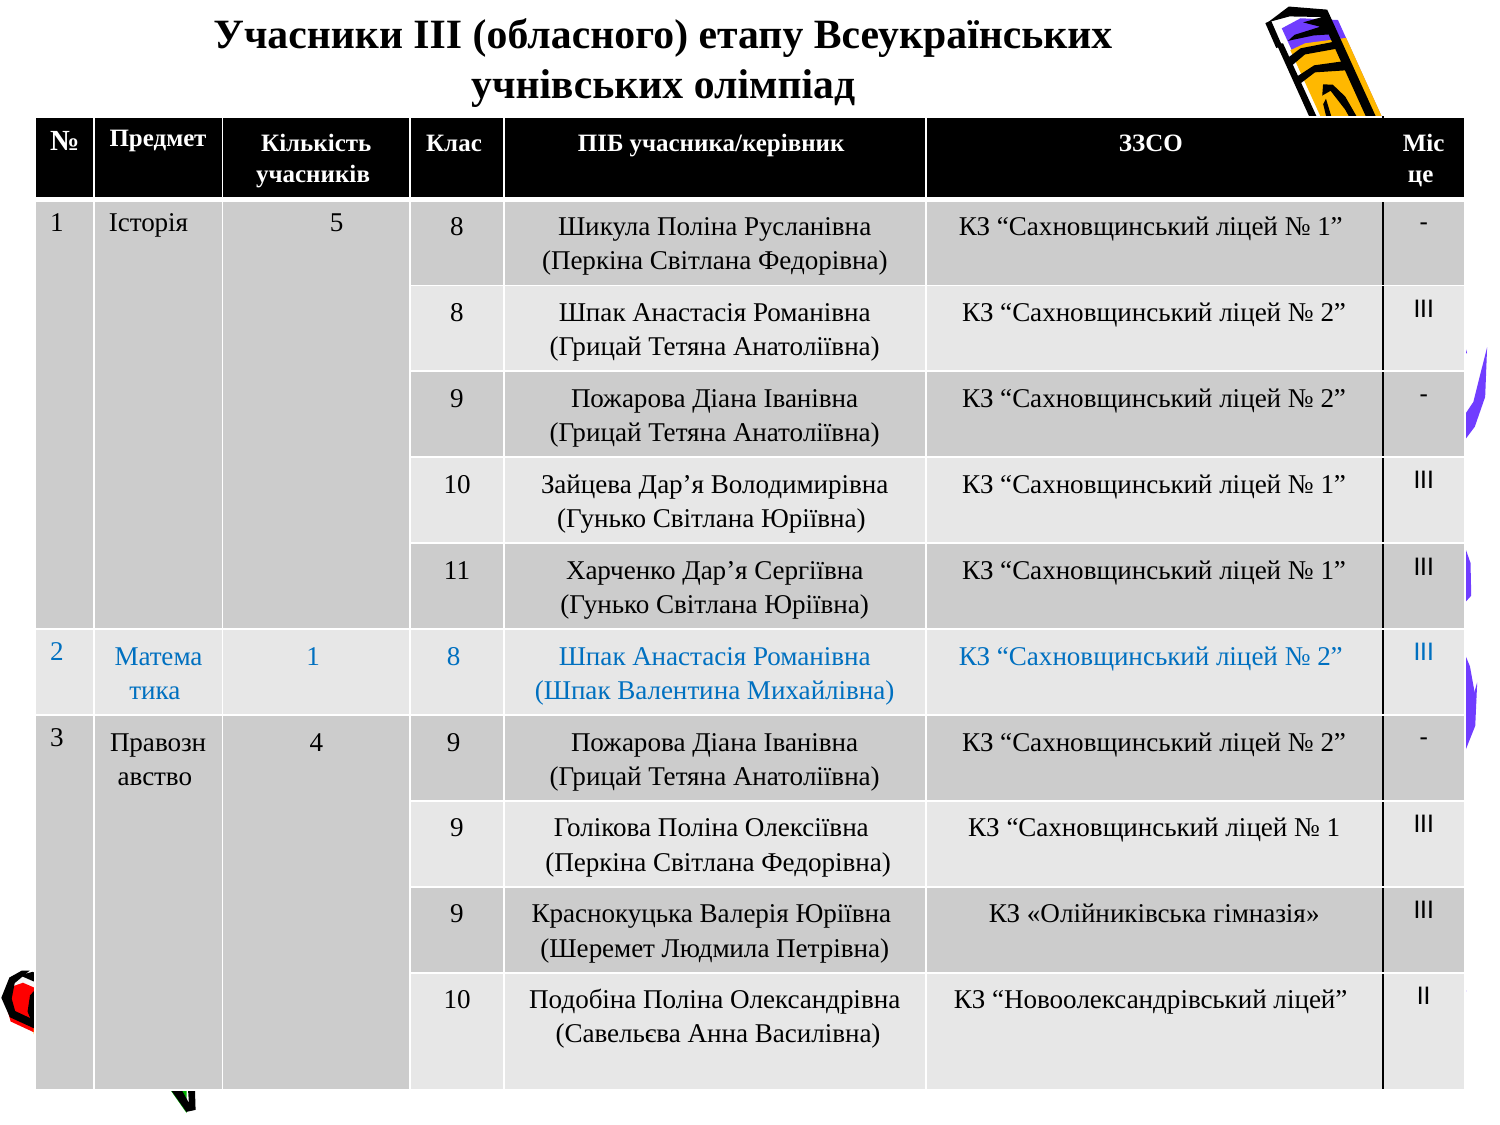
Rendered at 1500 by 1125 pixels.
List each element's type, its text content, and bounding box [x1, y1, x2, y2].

table_cell Історія [95, 202, 222, 628]
table_cell Пожарова Діана Іванівна (Грицай Тетяна Анатоліївна) [505, 372, 925, 456]
table_cell ІІІ [1384, 888, 1464, 972]
table_cell Правознавство [95, 716, 222, 1089]
table_cell КЗ «Олійниківська гімназія» [927, 888, 1382, 972]
table_cell КЗ “Сахновщинський ліцей № 1” [927, 202, 1382, 285]
table_cell - [1384, 372, 1464, 456]
table_cell ІІІ [1384, 286, 1464, 370]
table_cell 9 [411, 888, 503, 972]
table_cell КЗ “Сахновщинський ліцей № 2” [927, 716, 1382, 800]
table_cell 1 [36, 202, 93, 628]
table_cell КЗ “Сахновщинський ліцей № 2” [927, 372, 1382, 456]
table_cell 9 [411, 802, 503, 886]
table_cell 2 [36, 630, 93, 714]
table_header ПІБ учасника/керівник [505, 118, 925, 197]
table_cell Краснокуцька Валерія Юріївна (Шеремет Людмила Петрівна) [505, 888, 925, 972]
table_cell 9 [411, 716, 503, 800]
table_cell Пожарова Діана Іванівна (Грицай Тетяна Анатоліївна) [505, 716, 925, 800]
table_header ЗЗСО [927, 118, 1382, 197]
table_cell ІІ [1384, 974, 1464, 1089]
table_cell 8 [411, 286, 503, 370]
table_header Місце [1384, 118, 1464, 197]
table_header Кількість учасників [223, 118, 409, 197]
table_cell 1 [223, 630, 409, 714]
table_cell - [1384, 202, 1464, 285]
table_header № [36, 118, 93, 197]
table_cell - [1384, 716, 1464, 800]
table_cell Голікова Поліна Олексіївна (Перкіна Світлана Федорівна) [505, 802, 925, 886]
table_cell 4 [223, 716, 409, 1089]
table_cell Шпак Анастасія Романівна (Шпак Валентина Михайлівна) [505, 630, 925, 714]
table_cell ІІІ [1384, 458, 1464, 542]
table_header Клас [411, 118, 503, 197]
table_cell ІІІ [1384, 544, 1464, 628]
table_cell 3 [36, 716, 93, 1089]
table_cell 10 [411, 974, 503, 1089]
table_cell КЗ “Сахновщинський ліцей № 1” [927, 458, 1382, 542]
table_cell 10 [411, 458, 503, 542]
table_cell 11 [411, 544, 503, 628]
table_cell Подобіна Поліна Олександрівна (Савельєва Анна Василівна) [505, 974, 925, 1089]
table_cell КЗ “Сахновщинський ліцей № 2” [927, 630, 1382, 714]
table_cell Харченко Дар’я Сергіївна (Гунько Світлана Юріївна) [505, 544, 925, 628]
table_cell 5 [223, 202, 409, 628]
table_cell Математика [95, 630, 222, 714]
table_cell КЗ “Сахновщинський ліцей № 1” [927, 544, 1382, 628]
table_cell 8 [411, 202, 503, 285]
table_cell 9 [411, 372, 503, 456]
table_cell ІІІ [1384, 802, 1464, 886]
table_cell Шпак Анастасія Романівна (Грицай Тетяна Анатоліївна) [505, 286, 925, 370]
table_cell Зайцева Дар’я Володимирівна (Гунько Світлана Юріївна) [505, 458, 925, 542]
table_header Предмет [95, 118, 222, 197]
table_cell КЗ “Сахновщинський ліцей № 2” [927, 286, 1382, 370]
table_cell КЗ “Сахновщинський ліцей № 1 [927, 802, 1382, 886]
title Учасники ІІІ (обласного) етапу Всеукраїнських учнівських олімпіад [93, 70, 1233, 116]
table_cell ІІІ [1384, 630, 1464, 714]
table_cell Шикула Поліна Русланівна (Перкіна Світлана Федорівна) [505, 202, 925, 285]
table_cell 8 [411, 630, 503, 714]
table_cell КЗ “Новоолександрівський ліцей” [927, 974, 1382, 1089]
